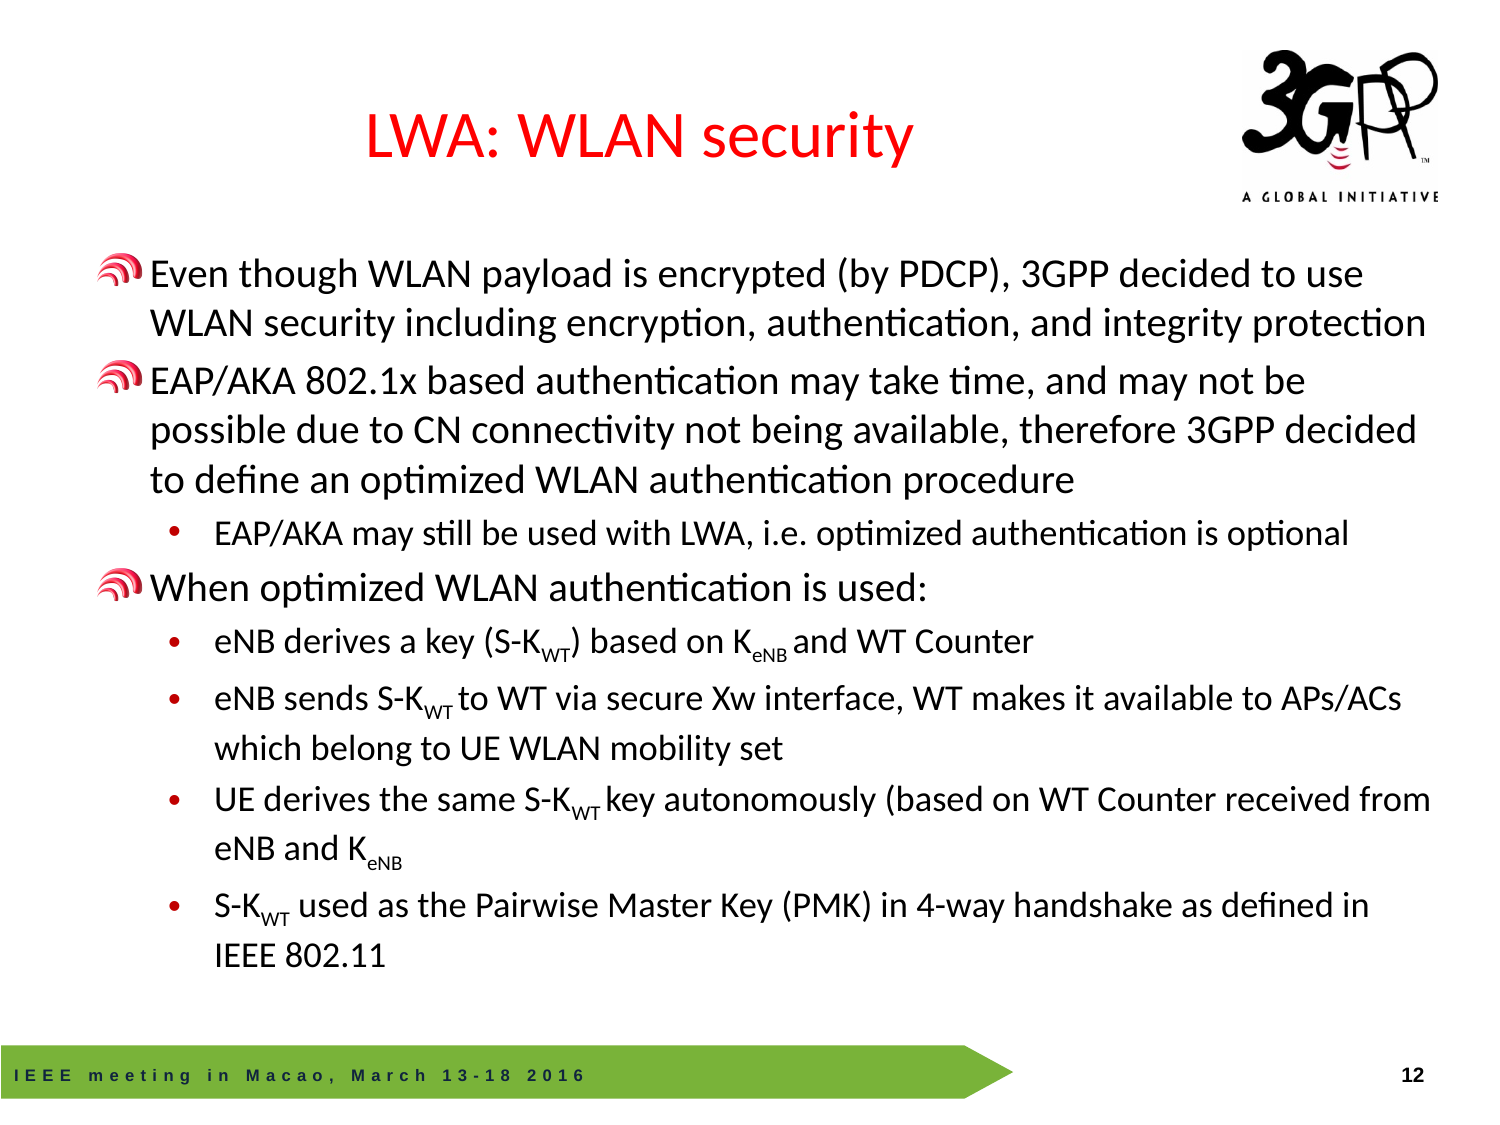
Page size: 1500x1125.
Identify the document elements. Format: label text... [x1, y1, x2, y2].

picture [1242, 50, 1438, 202]
picture [94, 566, 133, 605]
list Even though WLAN payload is encrypted (by PDCP), 3GPP decided to use WLAN security including encryption, authentication, and integrity protection EAP/AKA 802.1x based authentication may take time, and may not be possible due to CN connectivity not being available, therefore 3GPP decided to define an optimized WLAN authentication procedure EAP/AKA may still be used with LWA, i.e. optimized authentication is optional When optimized WLAN authentication is used: eNB derives a key (S-KWT) based on KeNB and WT Counter eNB sends S-KWT to WT via secure Xw interface, WT makes it available to APs/ACs which belong to UE WLAN mobility set UE derives the same S-KWT key autonomously (based on WT Counter received from eNB and KeNB S-KWT used as the Pairwise Master Key (PMK) in 4-way handshake as defined in IEEE 802.11 [79, 238, 1456, 1031]
picture [94, 251, 133, 290]
picture [94, 358, 133, 397]
title LWA: WLAN security [80, 37, 1201, 225]
